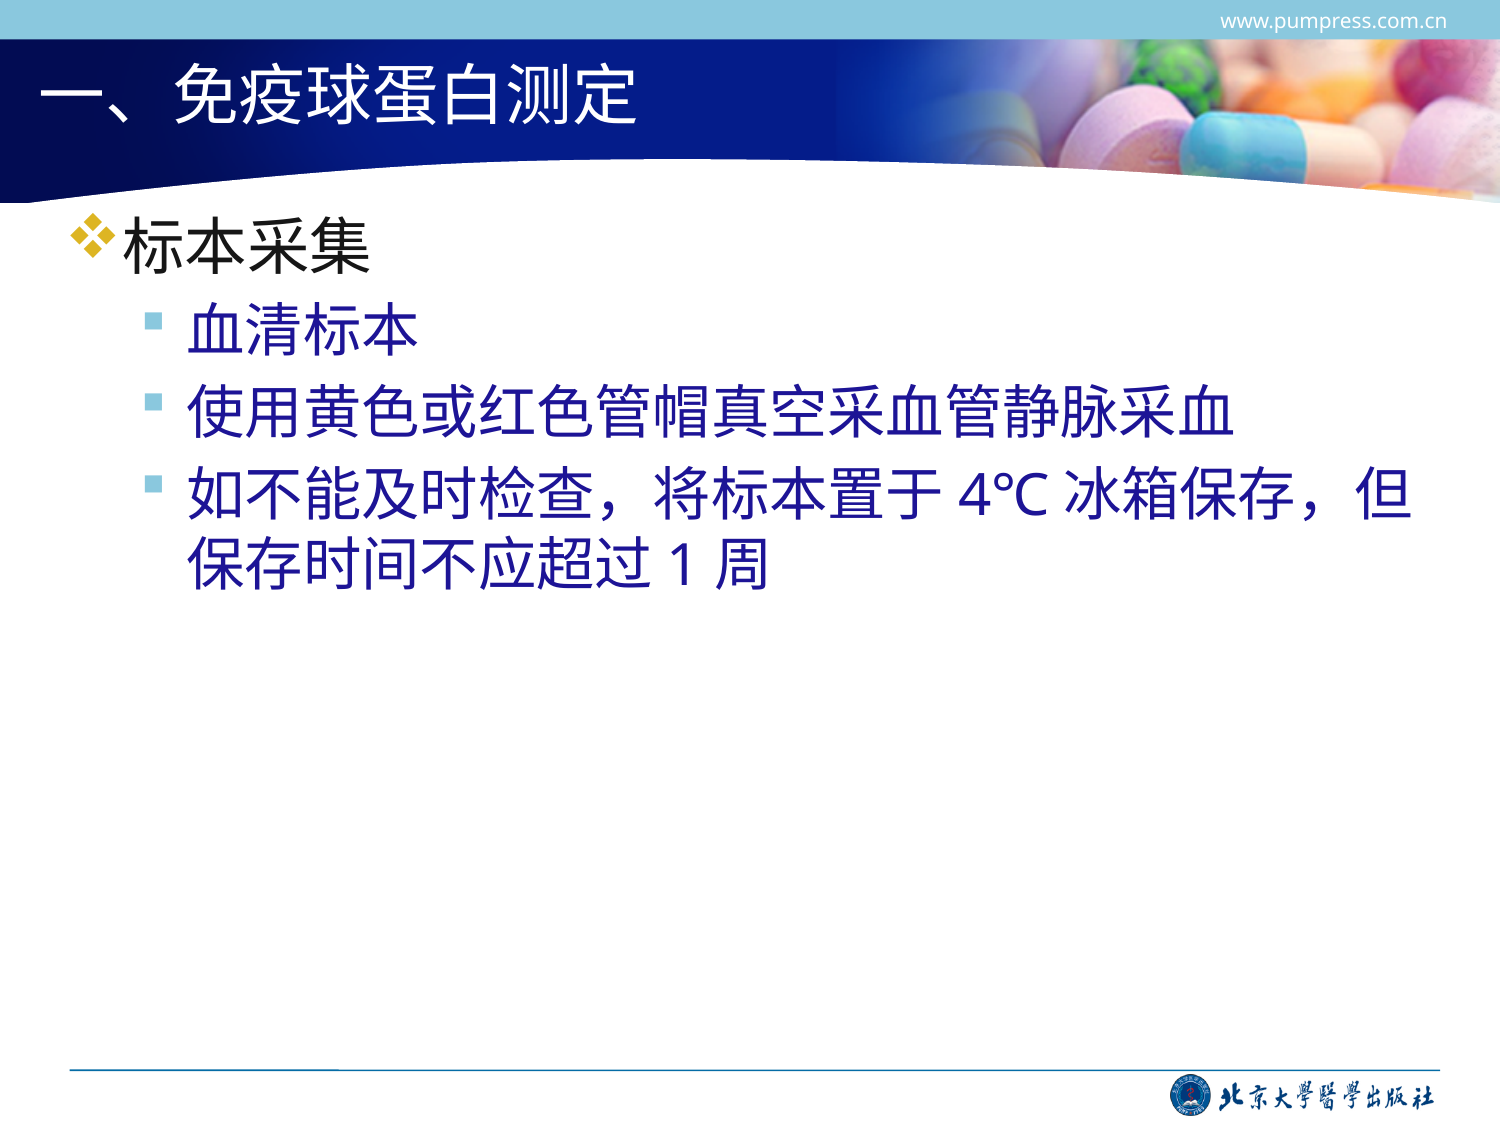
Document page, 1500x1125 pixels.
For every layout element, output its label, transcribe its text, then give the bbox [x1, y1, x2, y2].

title 一、免疫球蛋白测定 [23, 46, 1349, 140]
picture [1170, 1074, 1436, 1118]
slide_number www.pumpress.com.cn [1024, 0, 1463, 38]
list 标本采集 血清标本 使用黄色或红色管帽真空采血管静脉采血 如不能及时检查，将标本置于4℃冰箱保存，但保存时间不应超过1周 [49, 198, 1463, 1026]
picture [0, 40, 1500, 203]
